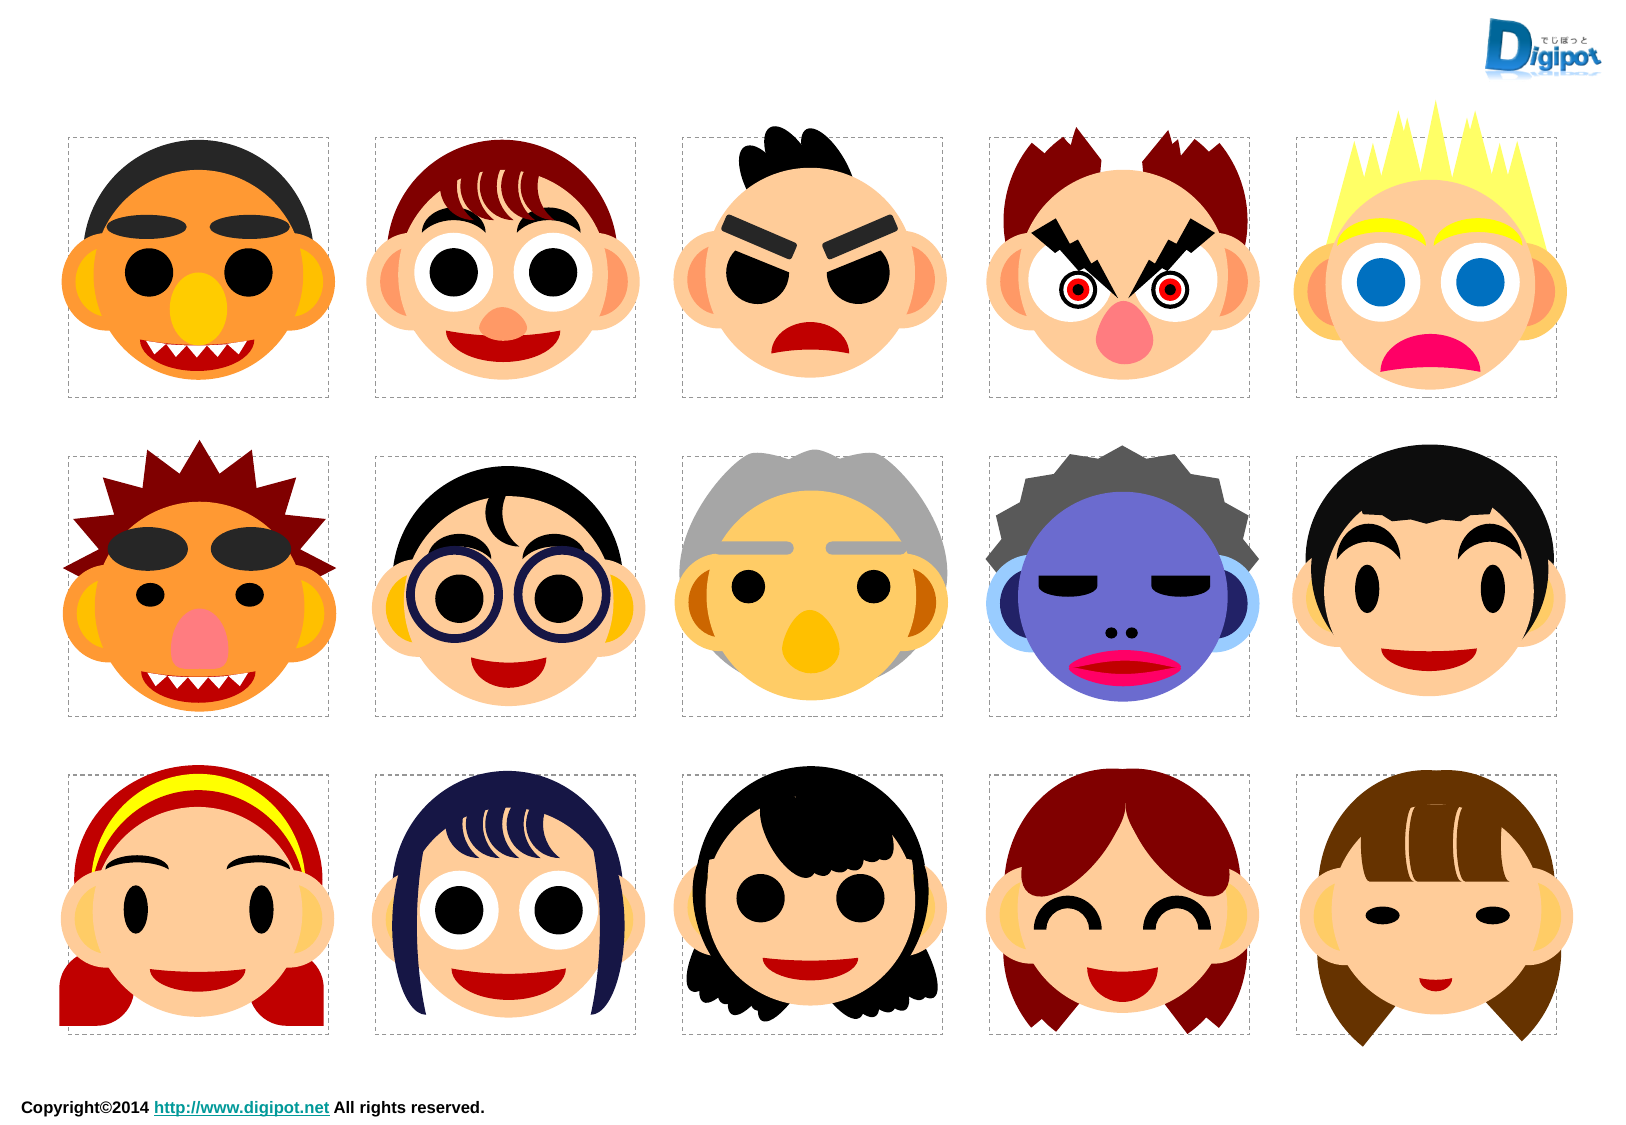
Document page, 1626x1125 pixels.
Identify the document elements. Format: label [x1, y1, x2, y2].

text_box [1299, 769, 1574, 1074]
picture [1485, 18, 1602, 82]
text_box [1293, 99, 1568, 390]
text_box [673, 765, 948, 1029]
text_box [371, 465, 646, 707]
text_box [985, 445, 1260, 702]
text_box [986, 64, 1260, 380]
text_box [674, 449, 949, 701]
text_box [673, 121, 948, 378]
text_box [61, 139, 336, 381]
text_box [1291, 444, 1566, 697]
text_box [58, 764, 335, 1026]
text_box [365, 139, 640, 380]
text_box [62, 439, 337, 712]
text_box [371, 770, 646, 1018]
text_box [985, 764, 1260, 1073]
